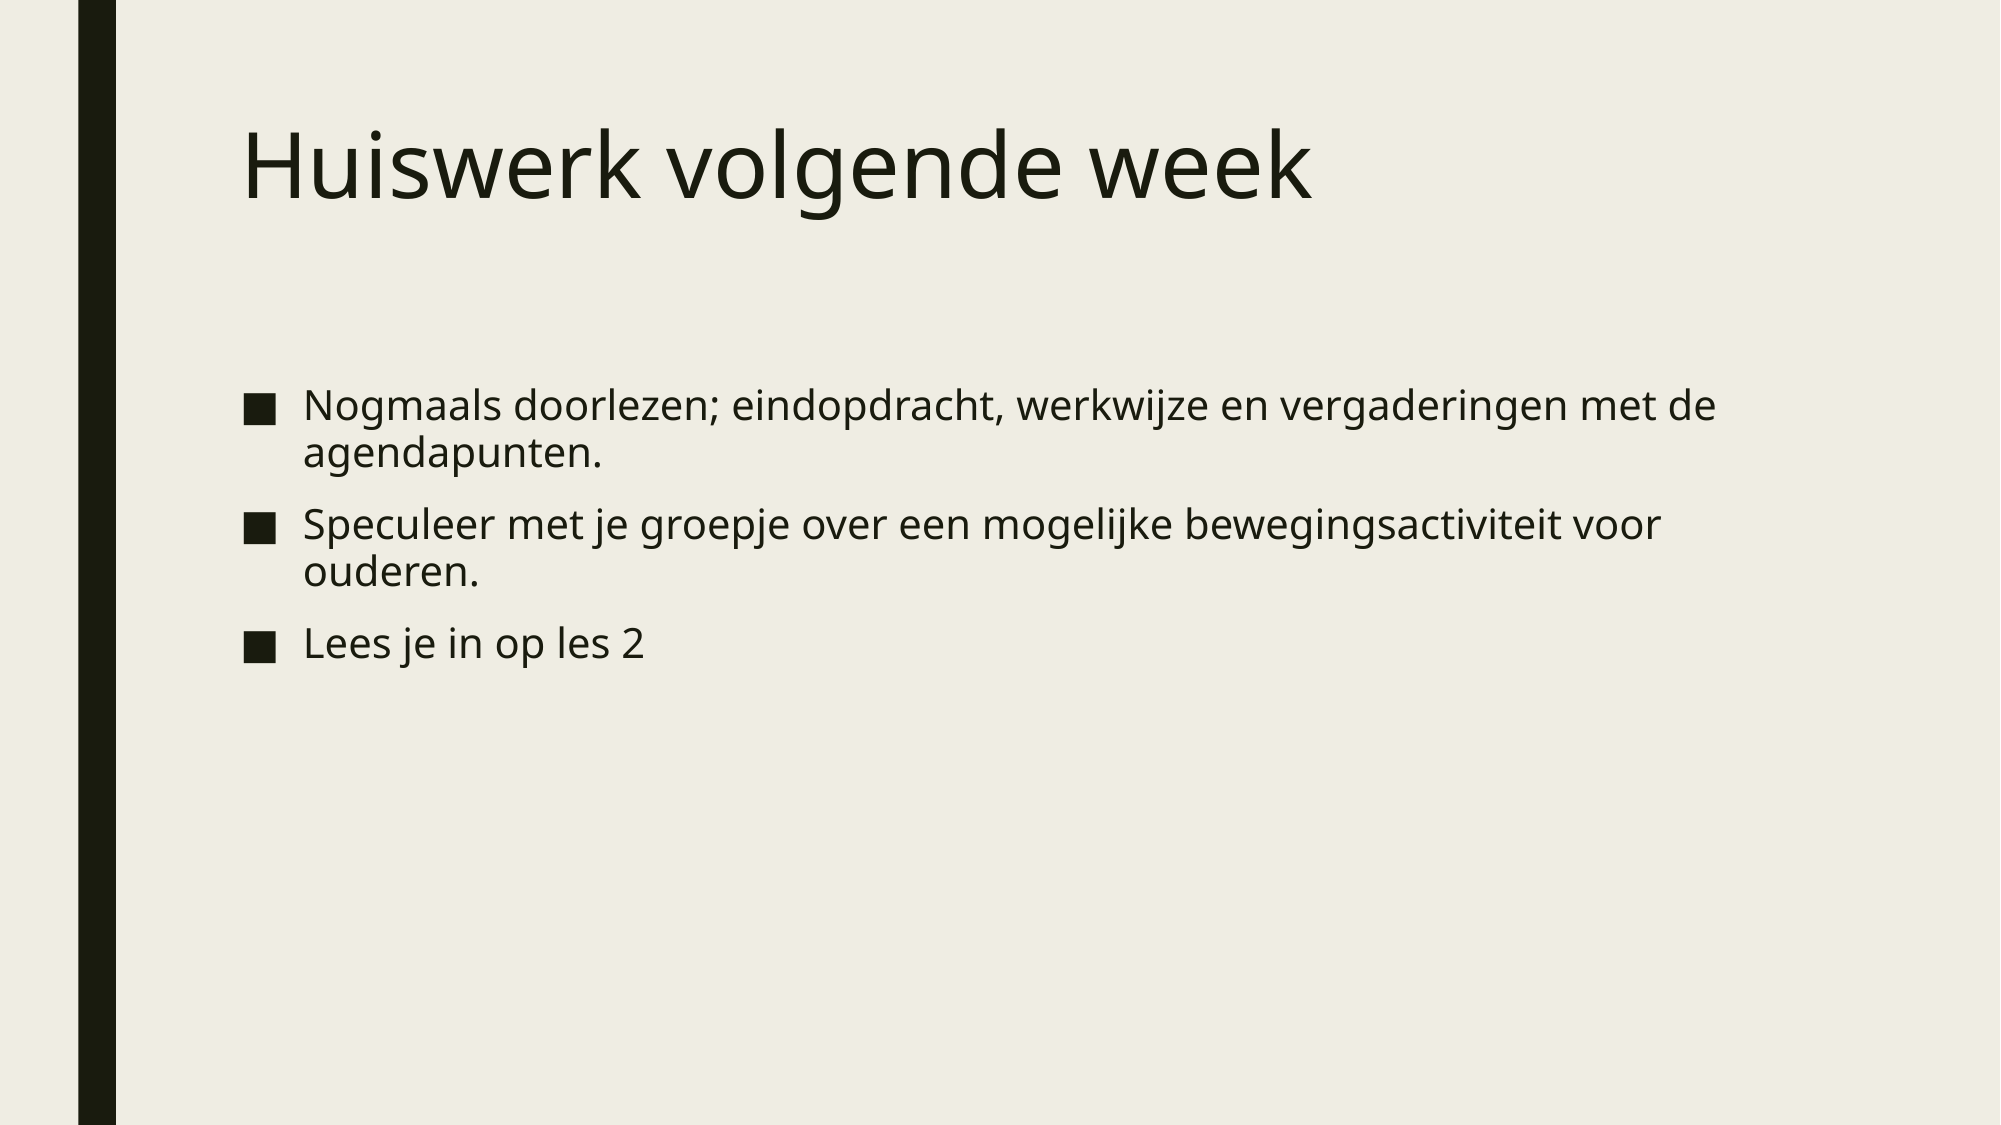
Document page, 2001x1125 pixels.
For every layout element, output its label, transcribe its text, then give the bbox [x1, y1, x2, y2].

title Huiswerk volgende week [225, 112, 1800, 357]
list Nogmaals doorlezen; eindopdracht, werkwijze en vergaderingen met de agendapunten. Speculeer met je groepje over een mogelijke bewegingsactiviteit voor ouderen. Lees je in op les 2 [225, 375, 1800, 963]
